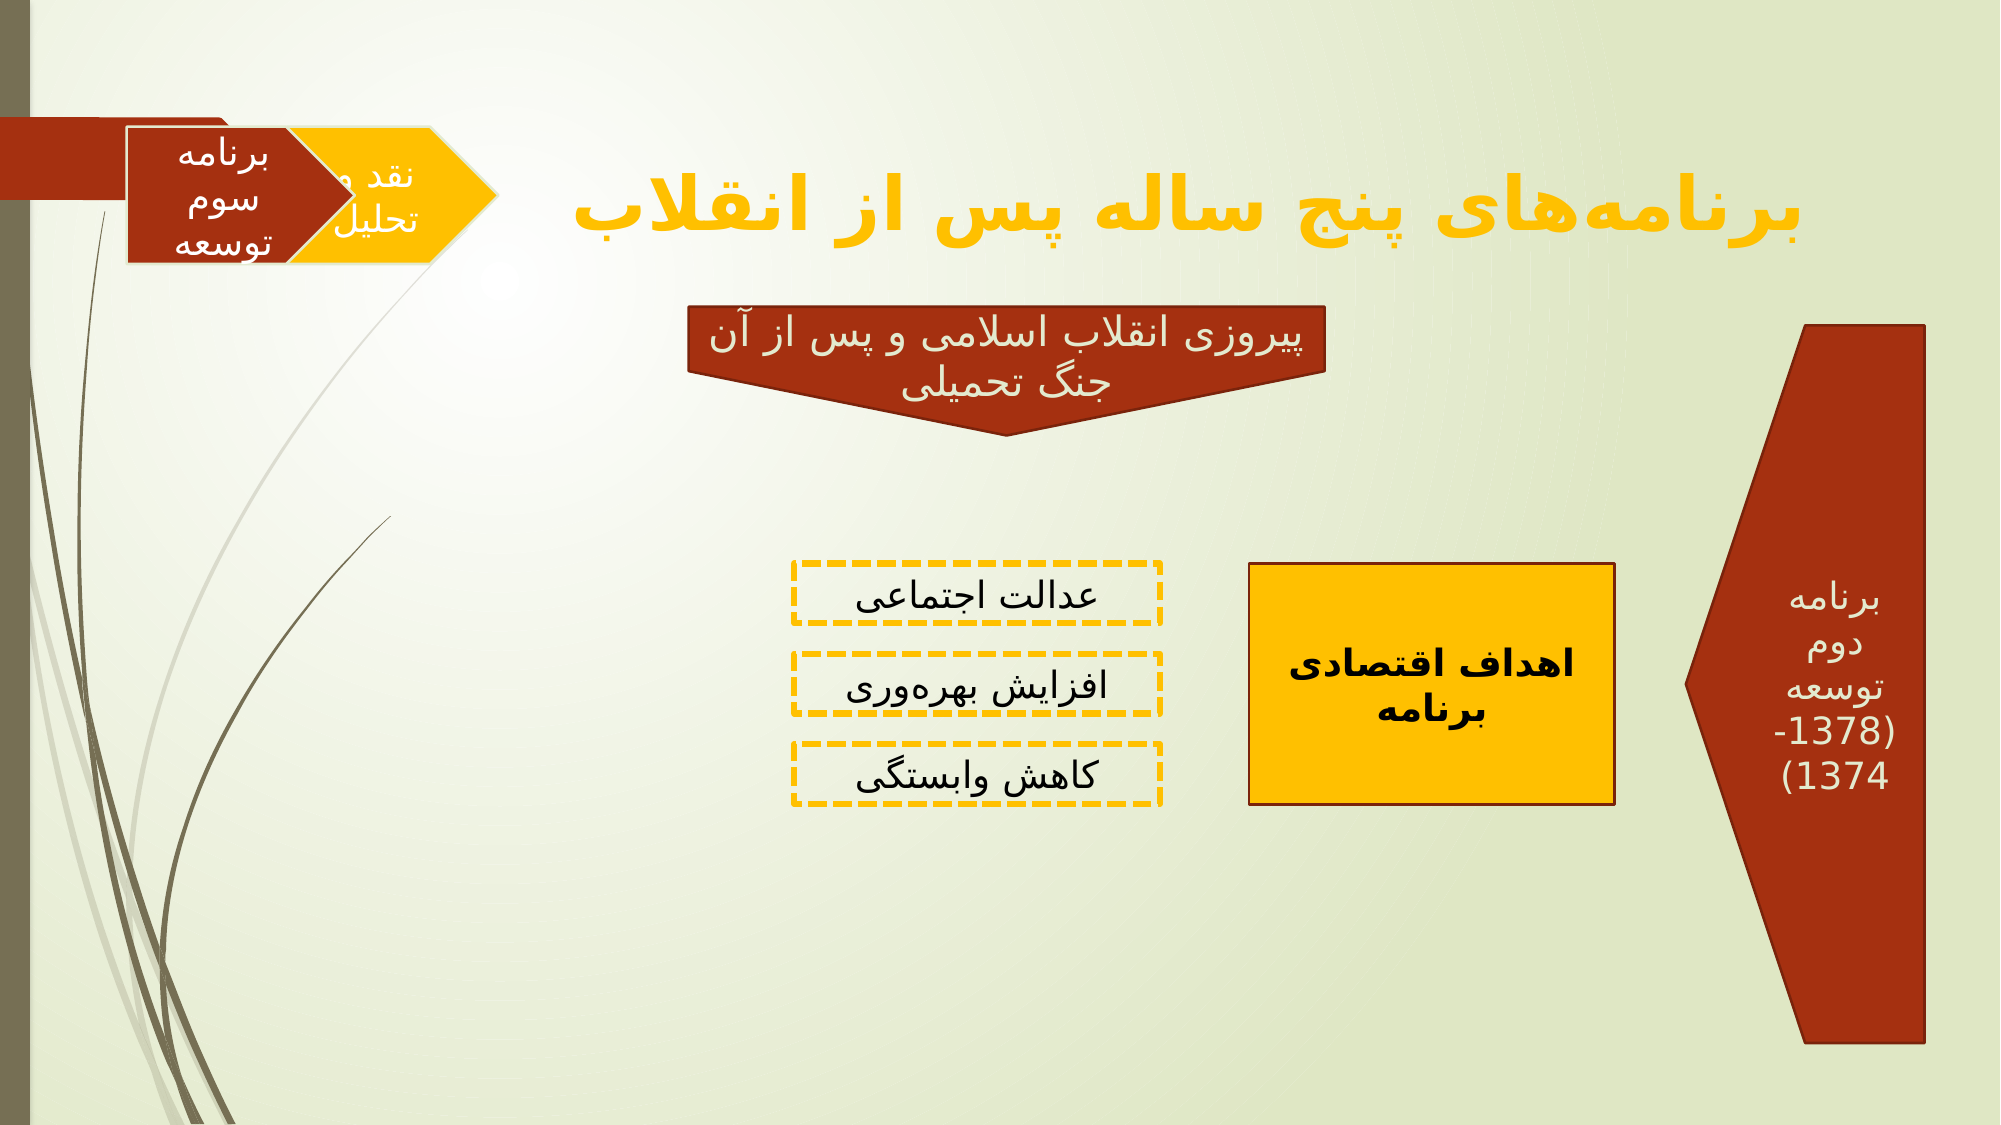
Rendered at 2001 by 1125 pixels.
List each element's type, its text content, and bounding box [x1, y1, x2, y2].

text_box برنامه‌های پنج ساله پس از انقلاب [498, 147, 1822, 253]
text_box افزایش بهره‌وری [794, 653, 1160, 714]
text_box پیروزی انقلاب اسلامی و پس از آن جنگ تحمیلی [687, 305, 1326, 437]
text_box برنامه سوم توسعه [125, 125, 356, 266]
text_box کاهش وابستگی [794, 744, 1160, 804]
text_box نقد و تحلیل [287, 125, 500, 266]
text_box اهداف اقتصادی برنامه [1248, 562, 1616, 806]
text_box برنامه دوم توسعه (1378-1374) [1684, 324, 1926, 1045]
text_box عدالت اجتماعی [794, 563, 1160, 624]
